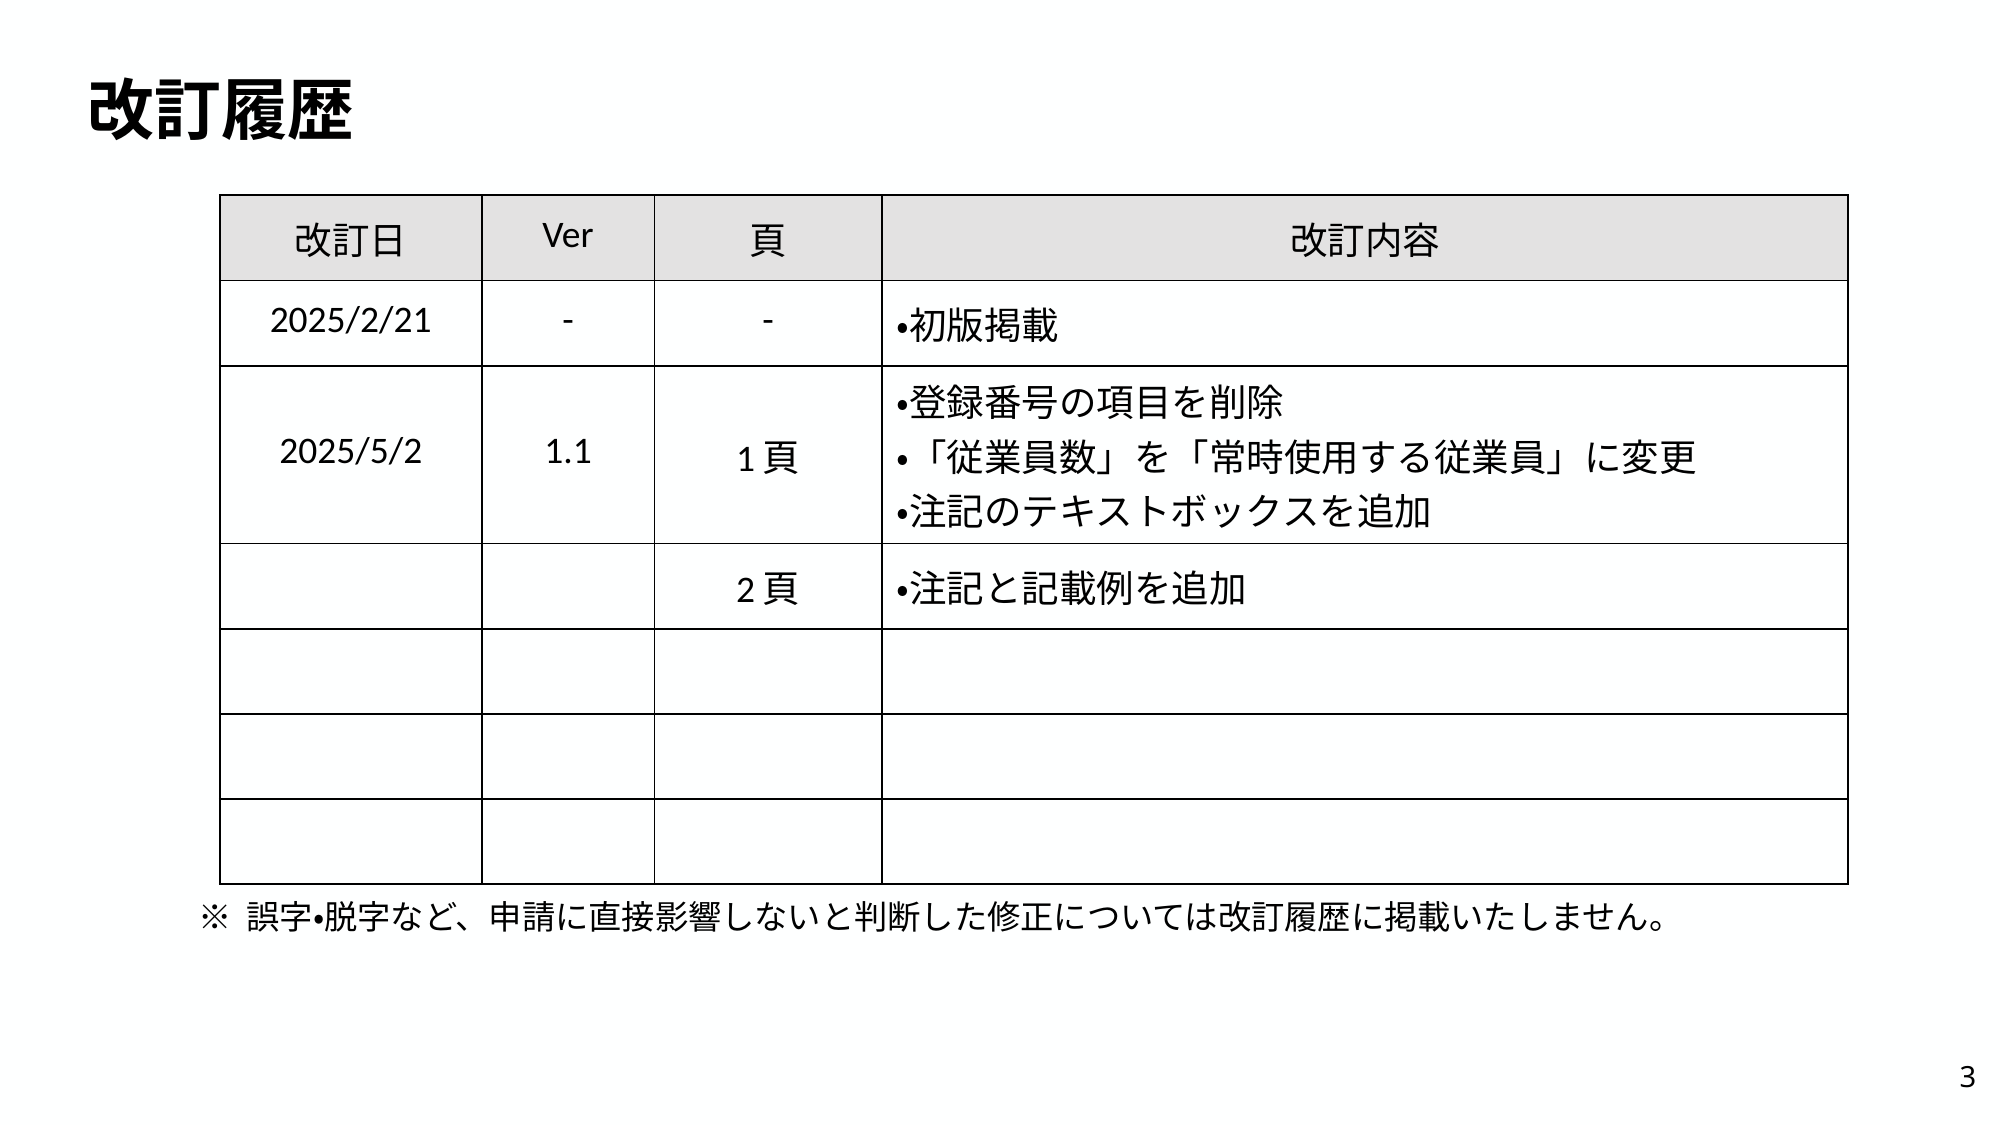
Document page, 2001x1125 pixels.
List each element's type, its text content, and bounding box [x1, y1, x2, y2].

table_cell [221, 715, 481, 798]
table_cell [655, 800, 881, 883]
table_cell ・初版掲載 [883, 281, 1847, 365]
table_cell [483, 630, 654, 713]
title 改訂履歴 [72, 60, 1928, 157]
table_cell 2025/2/21 [221, 281, 481, 365]
table_cell [483, 544, 654, 628]
table_cell [655, 715, 881, 798]
table_cell 2頁 [655, 544, 881, 628]
table_cell [883, 800, 1847, 883]
table_cell [483, 715, 654, 798]
table_cell [483, 800, 654, 883]
table_cell - [483, 281, 654, 365]
table_cell ・登録番号の項目を削除 ・「従業員数」を「常時使用する従業員」に変更 ・注記のテキストボックスを追加 [883, 367, 1847, 543]
table_header 頁 [655, 196, 881, 280]
table_header Ver [483, 196, 654, 280]
table_cell ・注記と記載例を追加 [883, 544, 1847, 628]
table_cell [221, 800, 481, 883]
table_cell - [655, 281, 881, 365]
table_cell 1.1 [483, 367, 654, 543]
slide_number 3 [1913, 1055, 2000, 1125]
table_cell [883, 715, 1847, 798]
table_cell 1頁 [655, 367, 881, 543]
table_cell [221, 630, 481, 713]
table_cell [883, 630, 1847, 713]
table_header 改訂日 [221, 196, 481, 280]
table_cell [221, 544, 481, 628]
table_cell [655, 630, 881, 713]
text_box ※ 誤字・脱字など、申請に直接影響しないと判断した修正については改訂履歴に掲載いたしません。 [183, 888, 1778, 944]
table_header 改訂内容 [883, 196, 1847, 280]
table_cell 2025/5/2 [221, 367, 481, 543]
